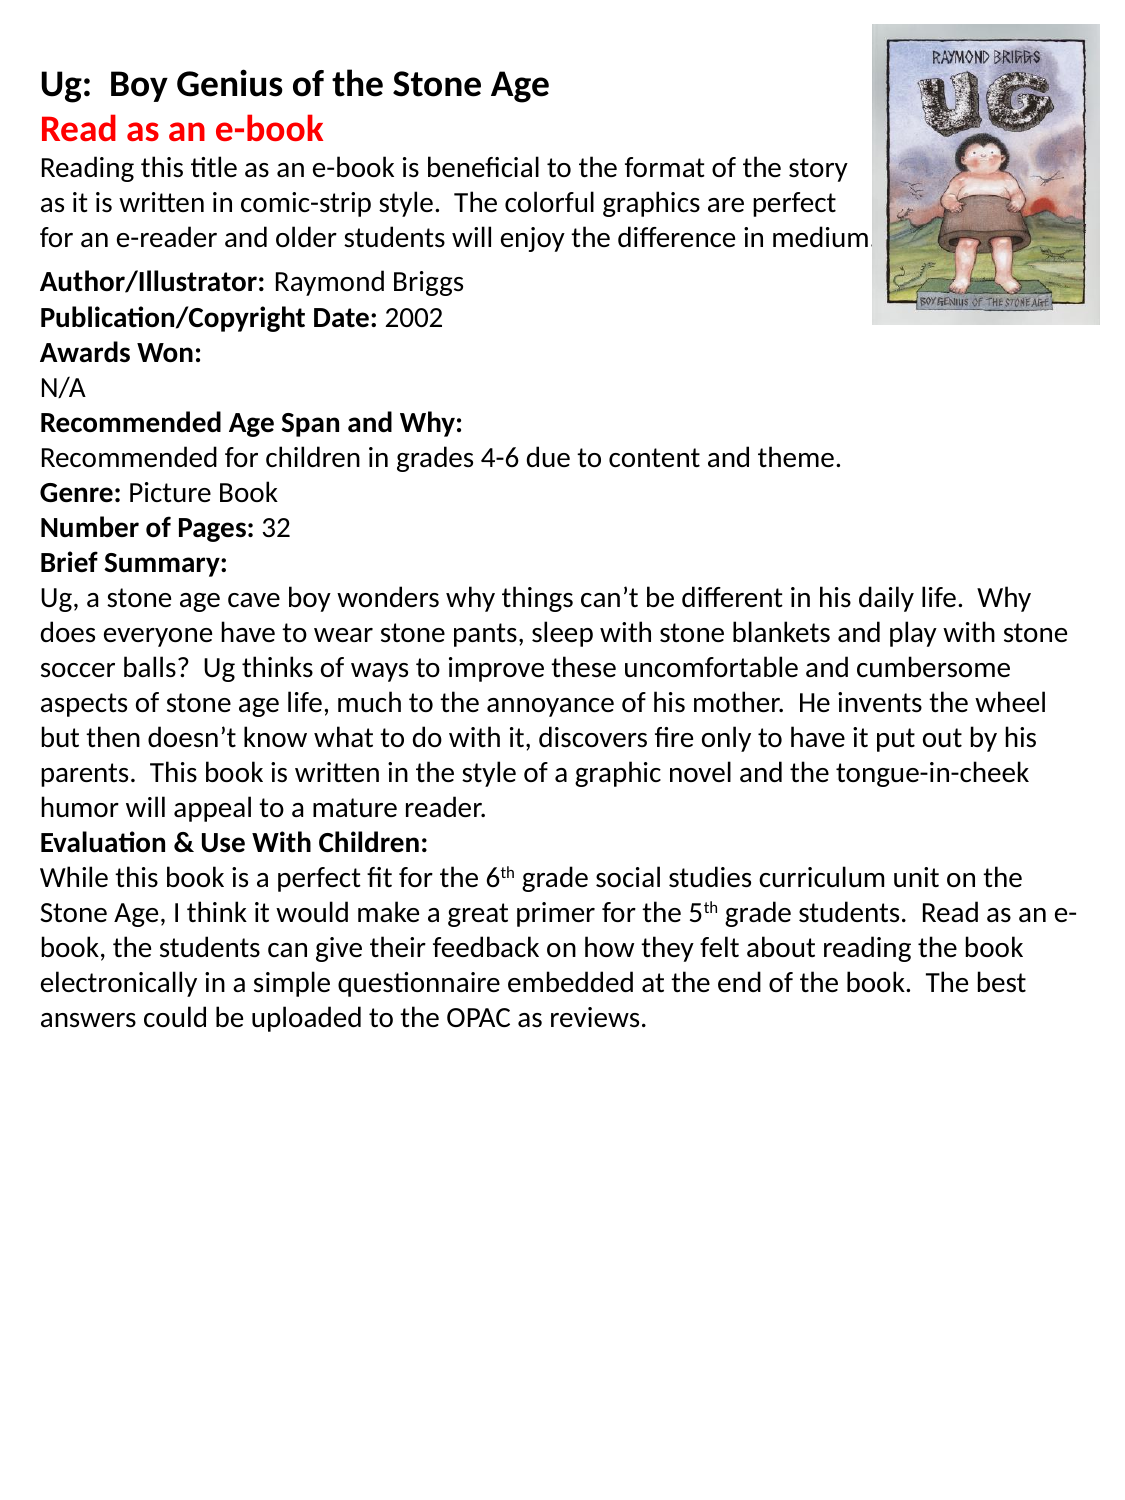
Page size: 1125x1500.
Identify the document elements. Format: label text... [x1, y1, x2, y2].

picture [871, 24, 1101, 326]
text_box Ug: Boy Genius of the Stone Age Read as an e-book Reading this title as an e-book is beneficial to the format of the story as it is written in comic-strip style. The colorful graphics are perfect for an e-reader and older students will enjoy the difference in medium. Author/Illustrator: Raymond Briggs Publication/Copyright Date: 2002 Awards Won: N/A Recommended Age Span and Why: Recommended for children in grades 4-6 due to content and theme. Genre: Picture Book Number of Pages: 32 Brief Summary: Ug, a stone age cave boy wonders why things can’t be different in his daily life. Why does everyone have to wear stone pants, sleep with stone blankets and play with stone soccer balls? Ug thinks of ways to improve these uncomfortable and cumbersome aspects of stone age life, much to the annoyance of his mother. He invents the wheel but then doesn’t know what to do with it, discovers fire only to have it put out by his parents. This book is written in the style of a graphic novel and the tongue-in-cheek humor will appeal to a mature reader. Evaluation & Use With Children: While this book is a perfect fit for the 6th grade social studies curriculum unit on the Stone Age, I think it would make a great primer for the 5th grade students. Read as an e-book, the students can give their feedback on how they felt about reading the book electronically in a simple questionnaire embedded at the end of the book. The best answers could be uploaded to the OPAC as reviews. [24, 51, 1100, 1041]
